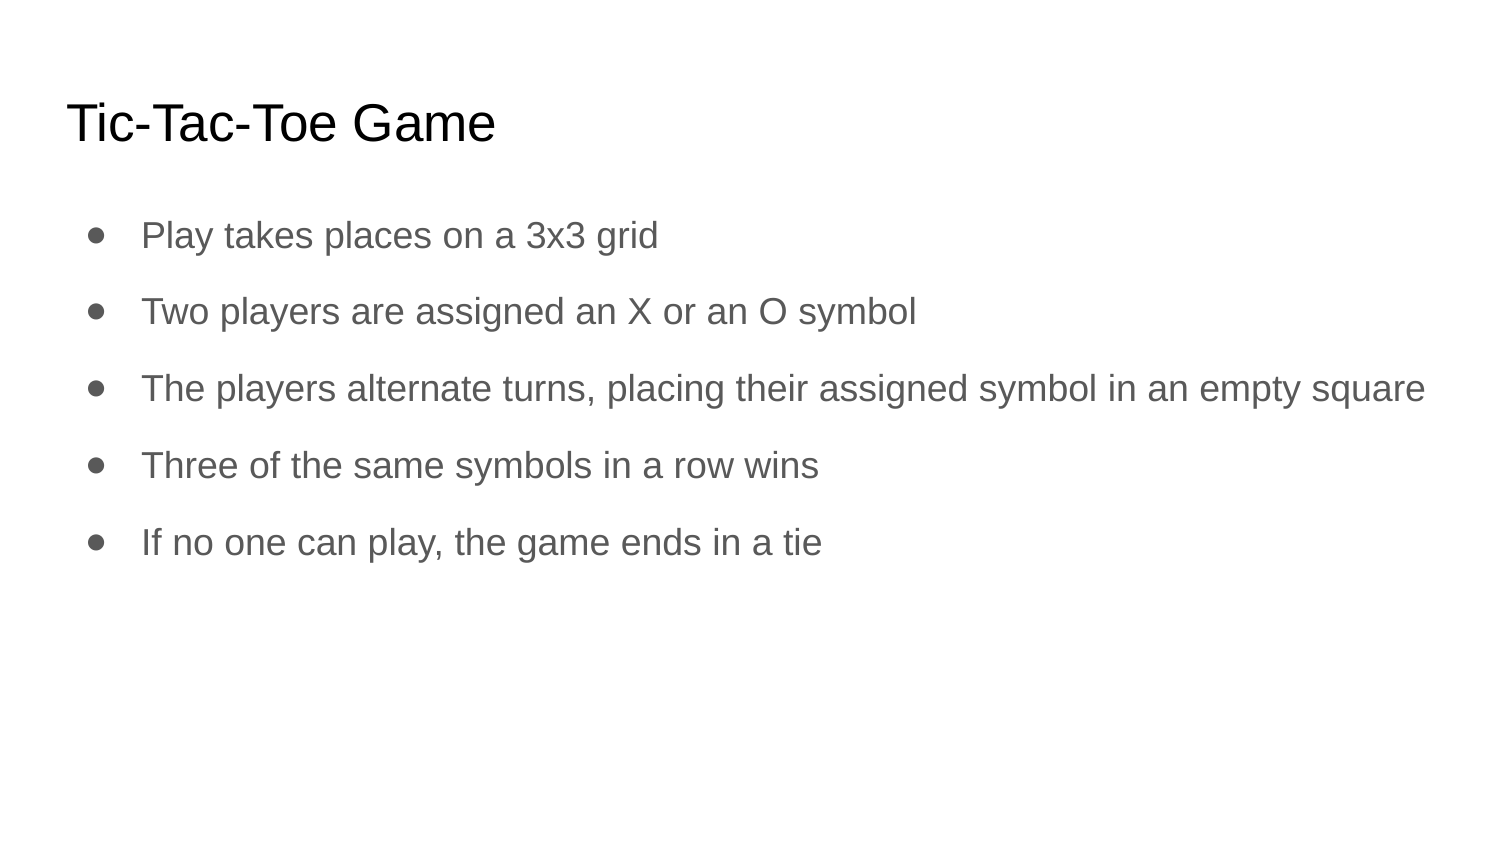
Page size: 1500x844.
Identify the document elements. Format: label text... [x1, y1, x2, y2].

list Play takes places on a 3x3 grid Two players are assigned an X or an O symbol The players alternate turns, placing their assigned symbol in an empty square Three of the same symbols in a row wins If no one can play, the game ends in a tie [51, 189, 1449, 750]
title Tic-Tac-Toe Game [51, 72, 1449, 167]
